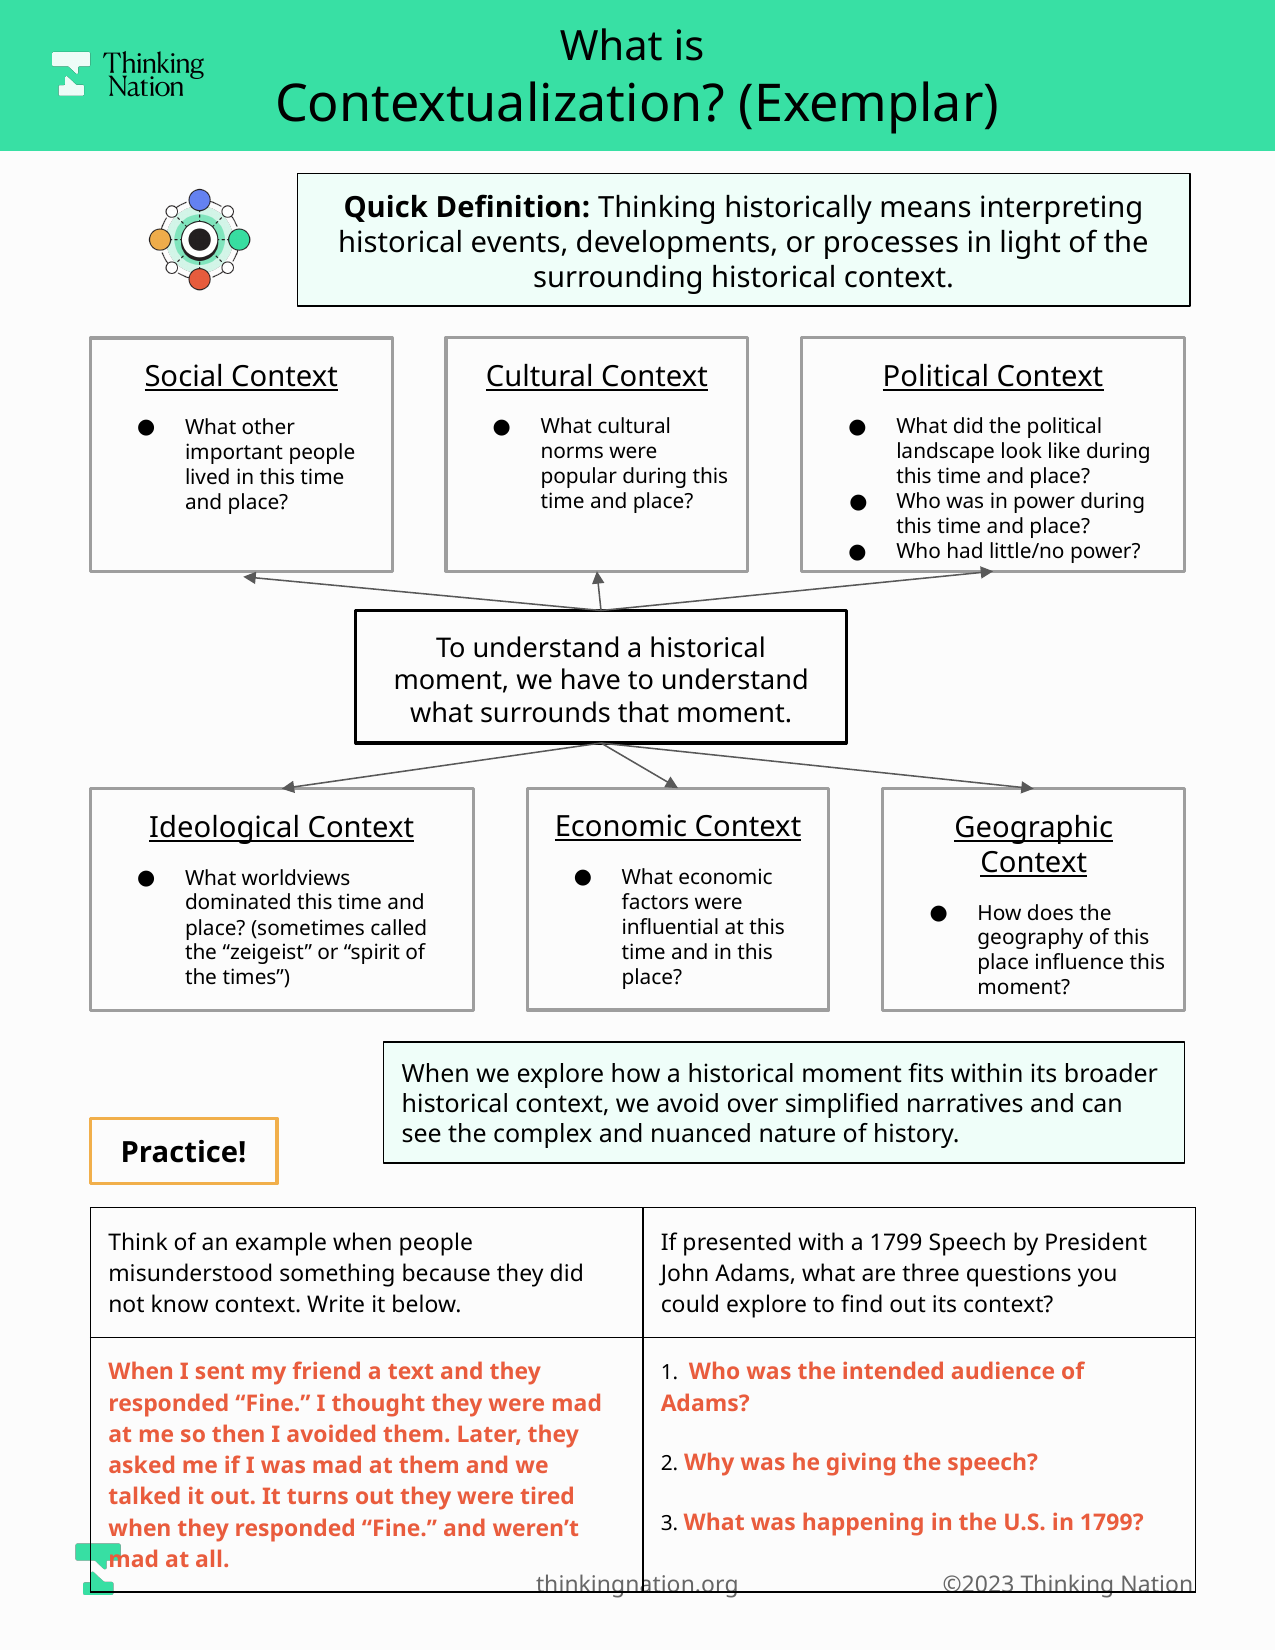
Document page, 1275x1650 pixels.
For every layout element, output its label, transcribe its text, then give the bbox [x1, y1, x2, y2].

text_box Quick Definition: Thinking historically means interpreting historical events, developments, or processes in light of the surrounding historical context. [297, 173, 1190, 306]
picture [133, 173, 267, 307]
table_header Think of an example when people misunderstood something because they did not know context. Write it below. [91, 1208, 642, 1337]
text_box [596, 570, 602, 611]
text_box Practice! [90, 1118, 277, 1184]
text_box Cultural Context What cultural norms were popular during this time and place? [446, 337, 748, 572]
text_box Political Context What did the political landscape look like during this time and place? Who was in power during this time and place? Who had little/no power? [801, 337, 1185, 572]
text_box Ideological Context What worldviews dominated this time and place? (sometimes called the “zeigeist” or “spirit of the times”) [90, 788, 474, 1011]
text_box When we explore how a historical moment fits within its broader historical context, we avoid over simplified narratives and can see the complex and nuanced nature of history. [383, 1042, 1185, 1164]
text_box What is Contextualization? (Exemplar) [0, 0, 1275, 151]
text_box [602, 570, 994, 611]
text_box thinkingnation.org [486, 1593, 789, 1605]
text_box Social Context What other important people lived in this time and place? [90, 338, 393, 572]
picture [62, 1533, 134, 1605]
text_box Geographic Context How does the geography of this place influence this moment? [882, 788, 1185, 1011]
table_cell 1. Who was the intended audience of Adams? 2. Why was he giving the speech? 3. What was happening in the U.S. in 1799? [644, 1338, 1195, 1591]
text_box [600, 742, 1034, 789]
table_cell When I sent my friend a text and they responded “Fine.” I thought they were mad at me so then I avoided them. Later, they asked me if I was mad at them and we talked it out. It turns out they were tired when they responded “Fine.” and weren’t mad at all. [91, 1338, 642, 1591]
text_box To understand a historical moment, we have to understand what surrounds that moment. [355, 618, 847, 741]
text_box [281, 742, 597, 789]
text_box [243, 576, 591, 611]
text_box ©2023 Thinking Nation [907, 1553, 1210, 1605]
picture [35, 37, 210, 110]
table_header If presented with a 1799 Speech by President John Adams, what are three questions you could explore to find out its context? [644, 1208, 1195, 1337]
text_box Economic Context What economic factors were influential at this time and in this place? [527, 796, 829, 1010]
